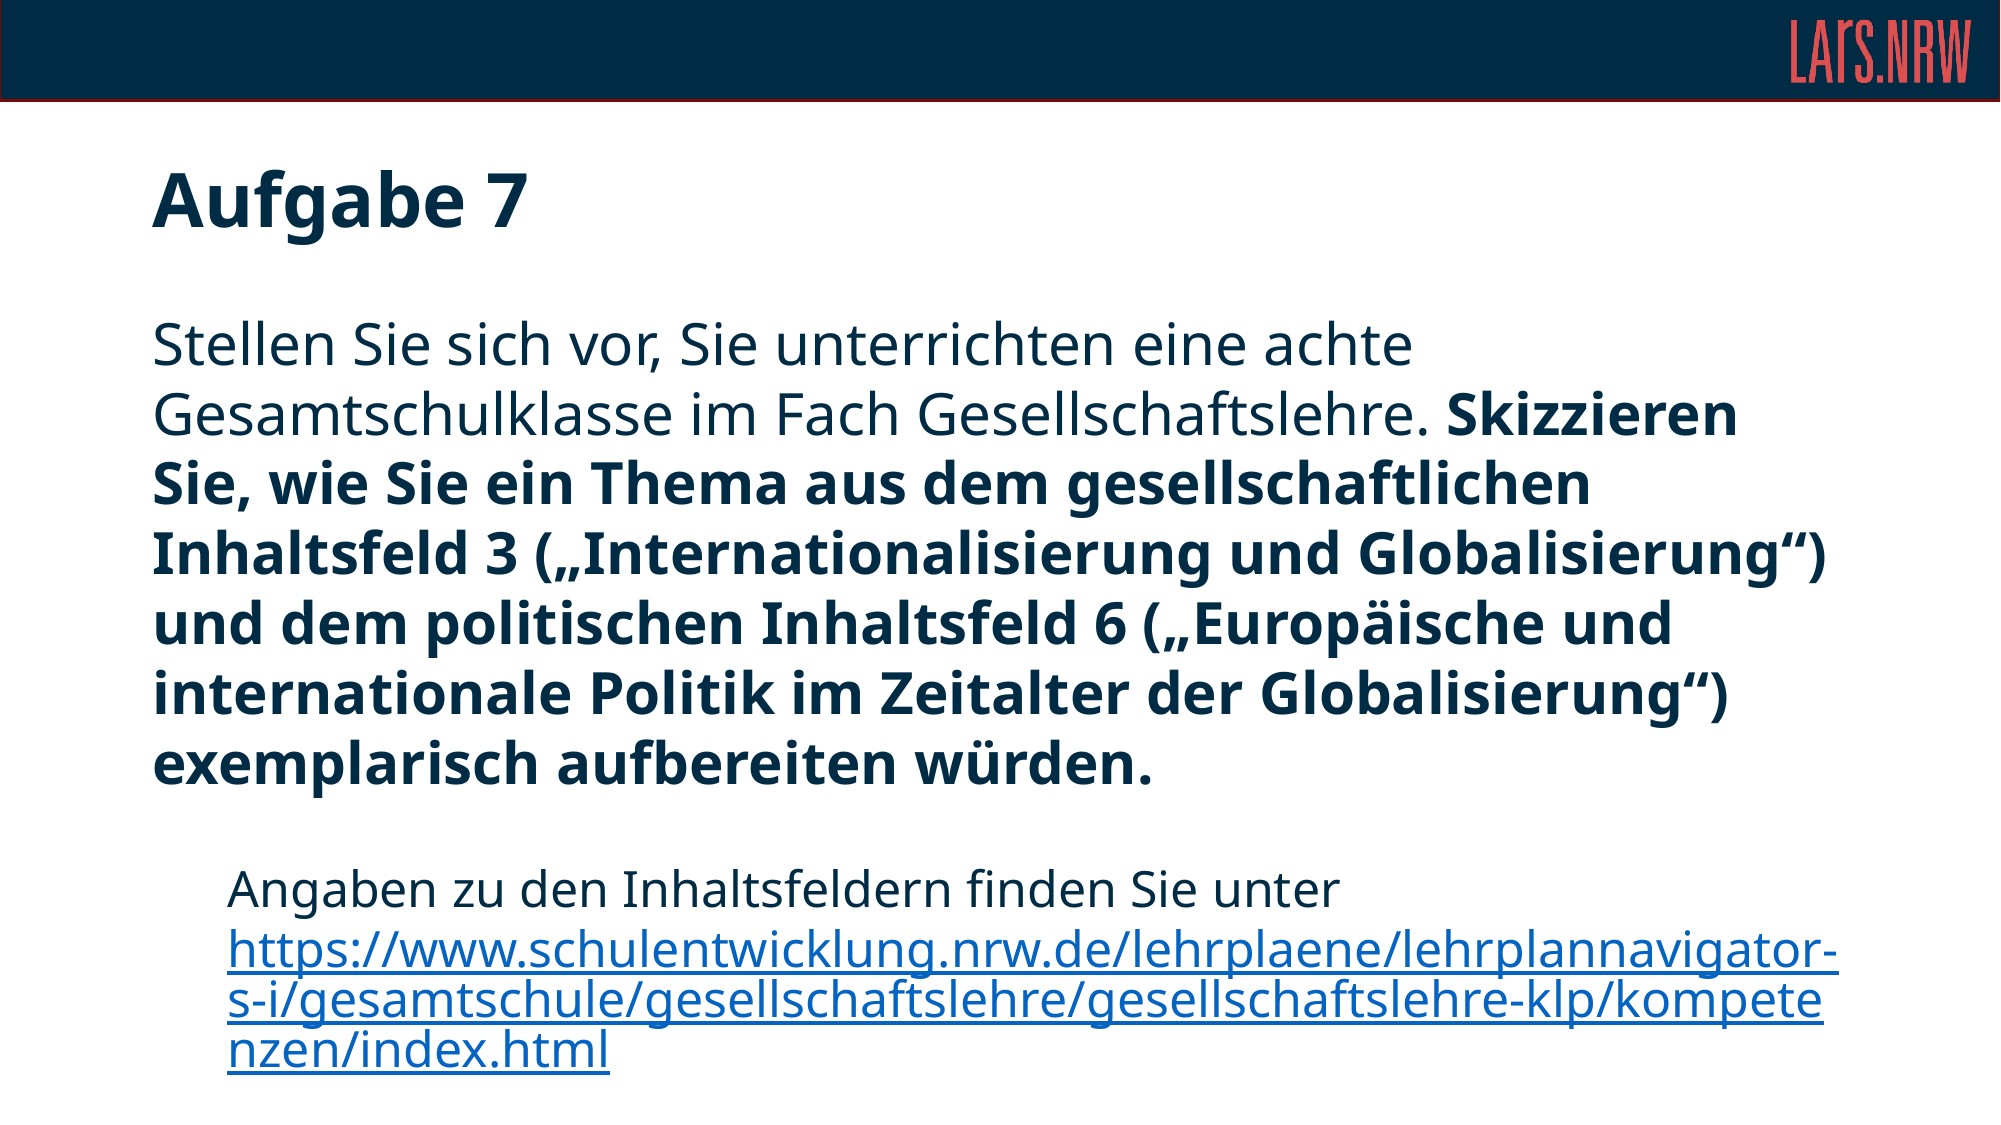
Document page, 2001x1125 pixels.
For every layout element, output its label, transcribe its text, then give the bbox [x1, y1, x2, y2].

title Aufgabe 7 [137, 128, 1863, 278]
picture [1773, 6, 1977, 99]
list Stellen Sie sich vor, Sie unterrichten eine achte Gesamtschulklasse im Fach Gesellschaftslehre. Skizzieren Sie, wie Sie ein Thema aus dem gesellschaftlichen Inhaltsfeld 3 („Internationalisierung und Globalisierung“) und dem politischen Inhaltsfeld 6 („Europäische und internationale Politik im Zeitalter der Globalisierung“) exemplarisch aufbereiten würden. Angaben zu den Inhaltsfeldern finden Sie unter https://www.schulentwicklung.nrw.de/lehrplaene/lehrplannavigator-s-i/gesamtschule/gesellschaftslehre/gesellschaftslehre-klp/kompetenzen/index.html. [137, 299, 1863, 1094]
